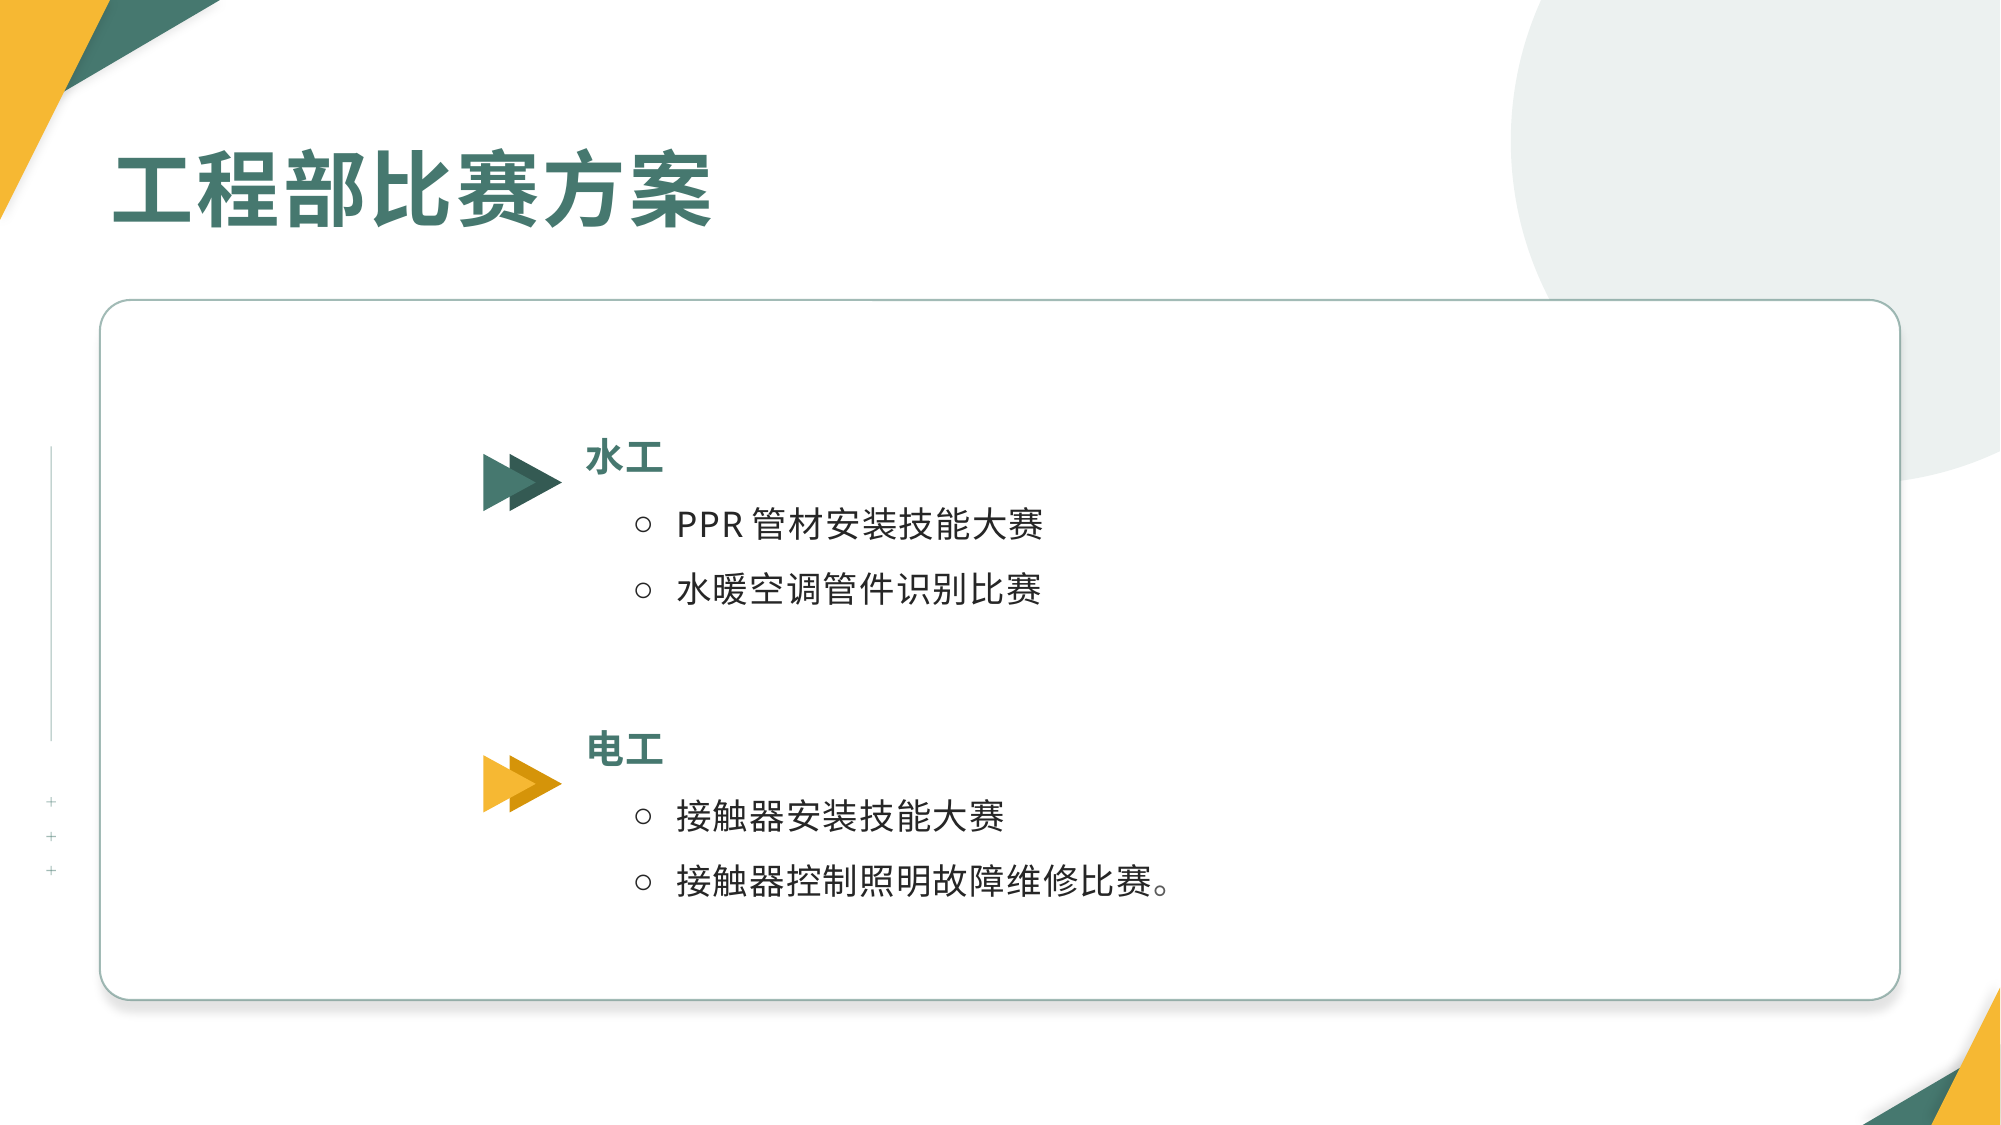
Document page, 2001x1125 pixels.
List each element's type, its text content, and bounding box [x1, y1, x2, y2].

text_box 水工 PPR管材安装技能大赛 水暖空调管件识别比赛 [570, 416, 1599, 620]
text_box 工程部比赛方案 [99, 125, 1525, 250]
text_box [1510, 0, 2000, 482]
text_box [482, 753, 538, 815]
text_box [482, 452, 538, 513]
text_box 电工 接触器安装技能大赛 接触器控制照明故障维修比赛。 [570, 708, 1599, 912]
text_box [46, 446, 56, 876]
text_box [508, 753, 565, 815]
text_box [508, 452, 565, 513]
text_box [98, 298, 1902, 1002]
